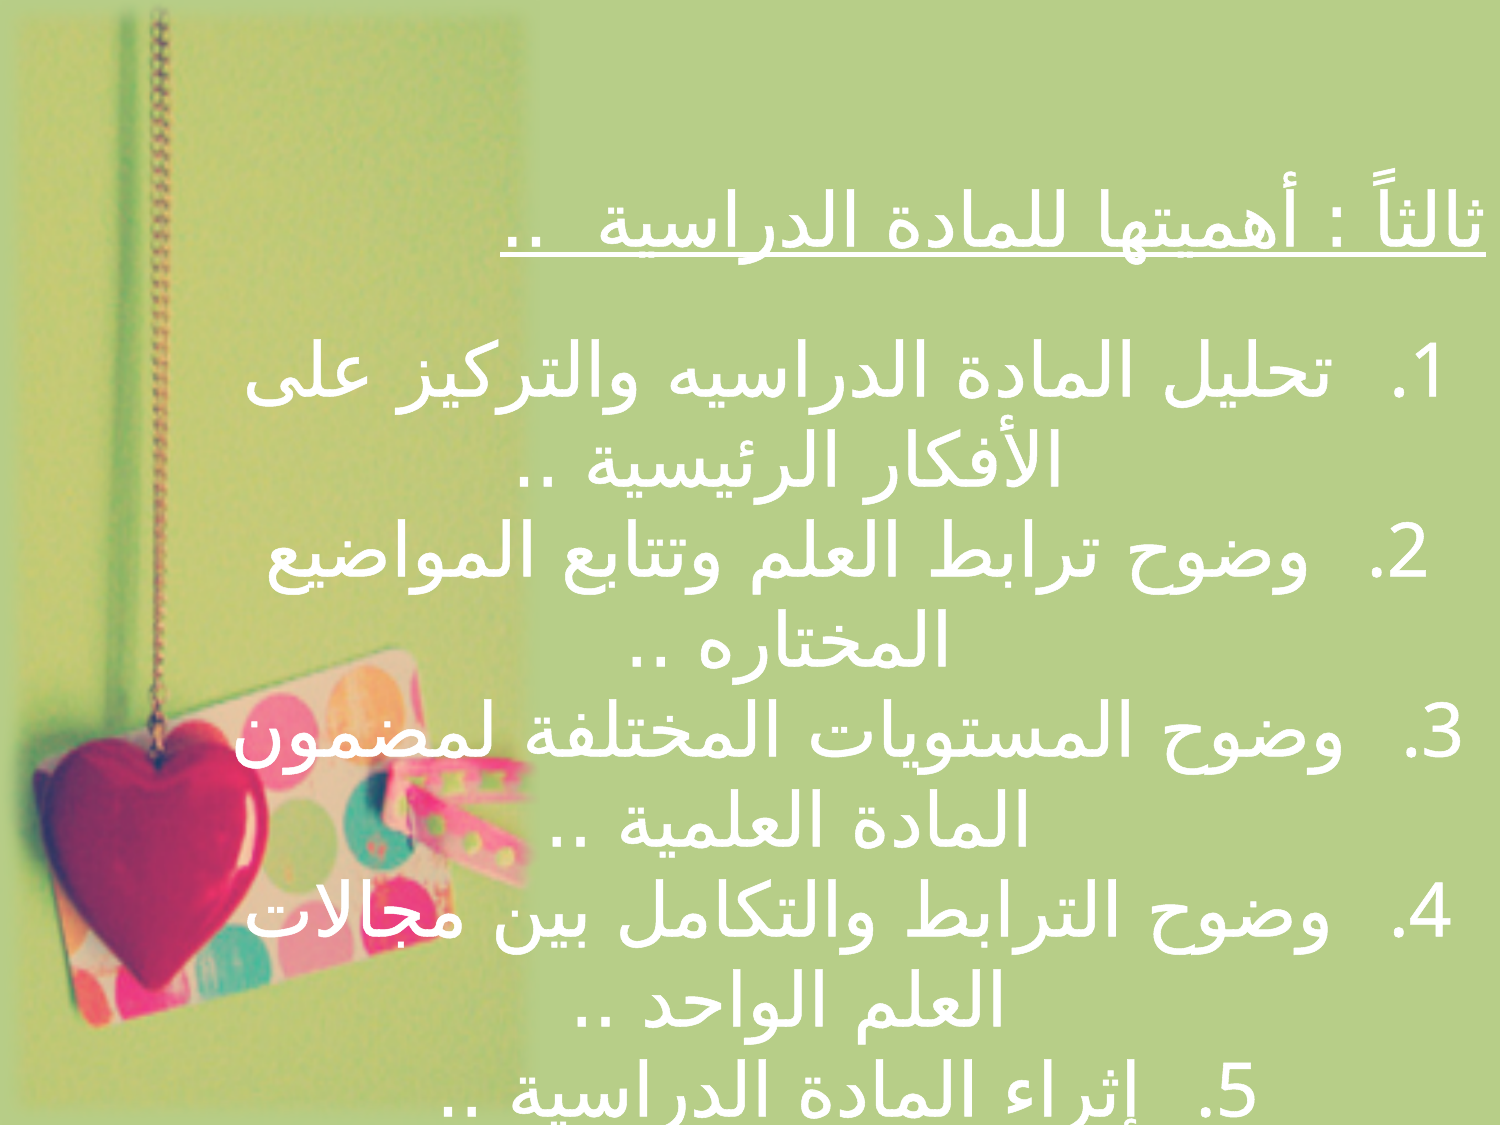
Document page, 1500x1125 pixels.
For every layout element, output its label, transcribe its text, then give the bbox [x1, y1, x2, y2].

picture [0, 0, 540, 1125]
text_box ثالثاً : أهميتها للمادة الدراسية .. تحليل المادة الدراسيه والتركيز على الأفكار الرئيسية .. وضوح ترابط العلم وتتابع المواضيع المختاره .. وضوح المستويات المختلفة لمضمون المادة العلمية .. وضوح الترابط والتكامل بين مجالات العلم الواحد .. إثراء المادة الدراسية .. [543, 163, 1500, 1125]
